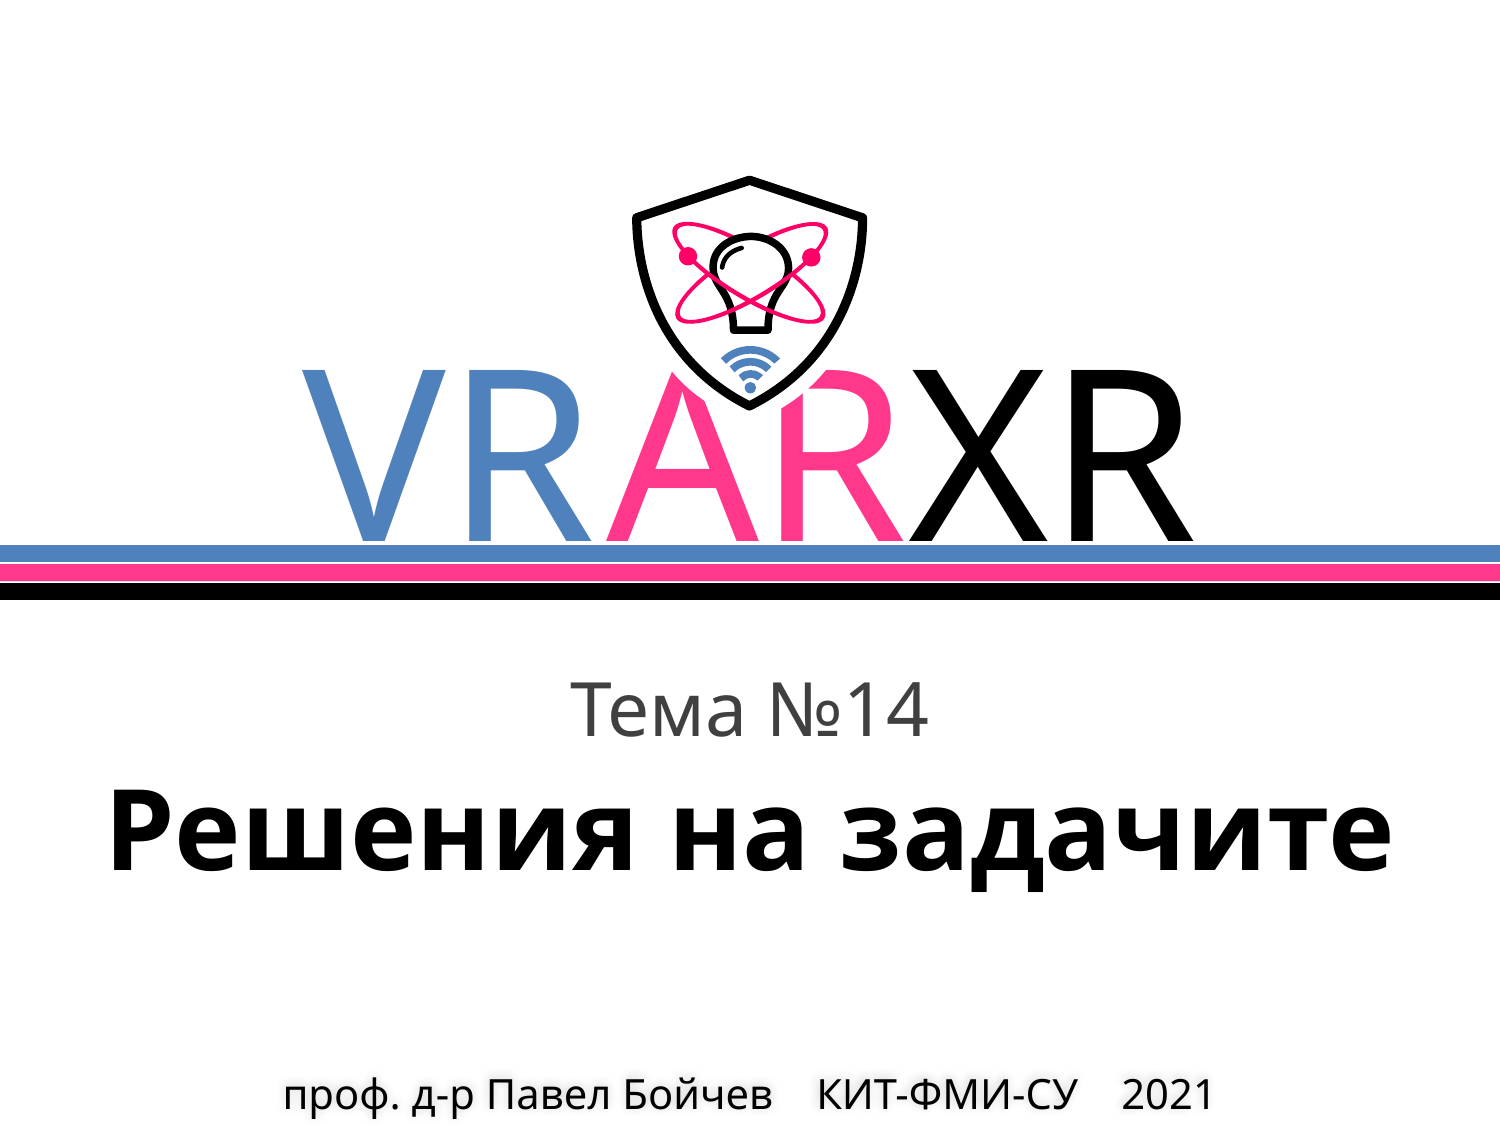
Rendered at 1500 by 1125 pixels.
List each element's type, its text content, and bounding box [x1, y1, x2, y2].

title проф. д-р Павел Бойчев КИТ-ФМИ-СУ 2021 [0, 1027, 1500, 1125]
list Решения на задачите [0, 763, 1500, 888]
list Тема №14 [0, 650, 1500, 763]
